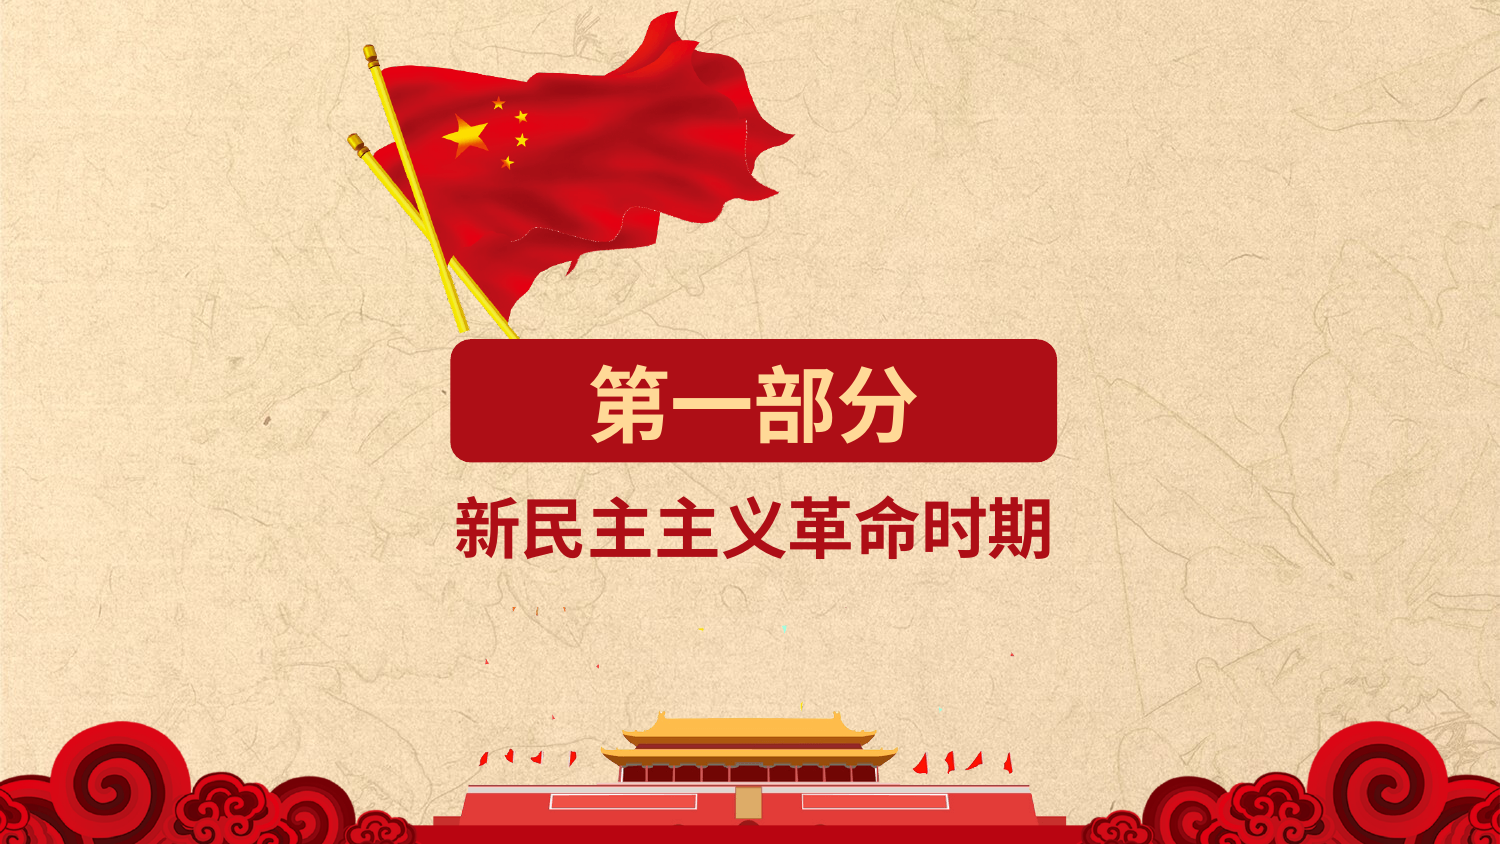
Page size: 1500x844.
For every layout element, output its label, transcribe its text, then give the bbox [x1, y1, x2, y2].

picture [0, 0, 1500, 844]
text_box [450, 338, 1058, 463]
text_box 新民主主义革命时期 [442, 480, 1081, 573]
